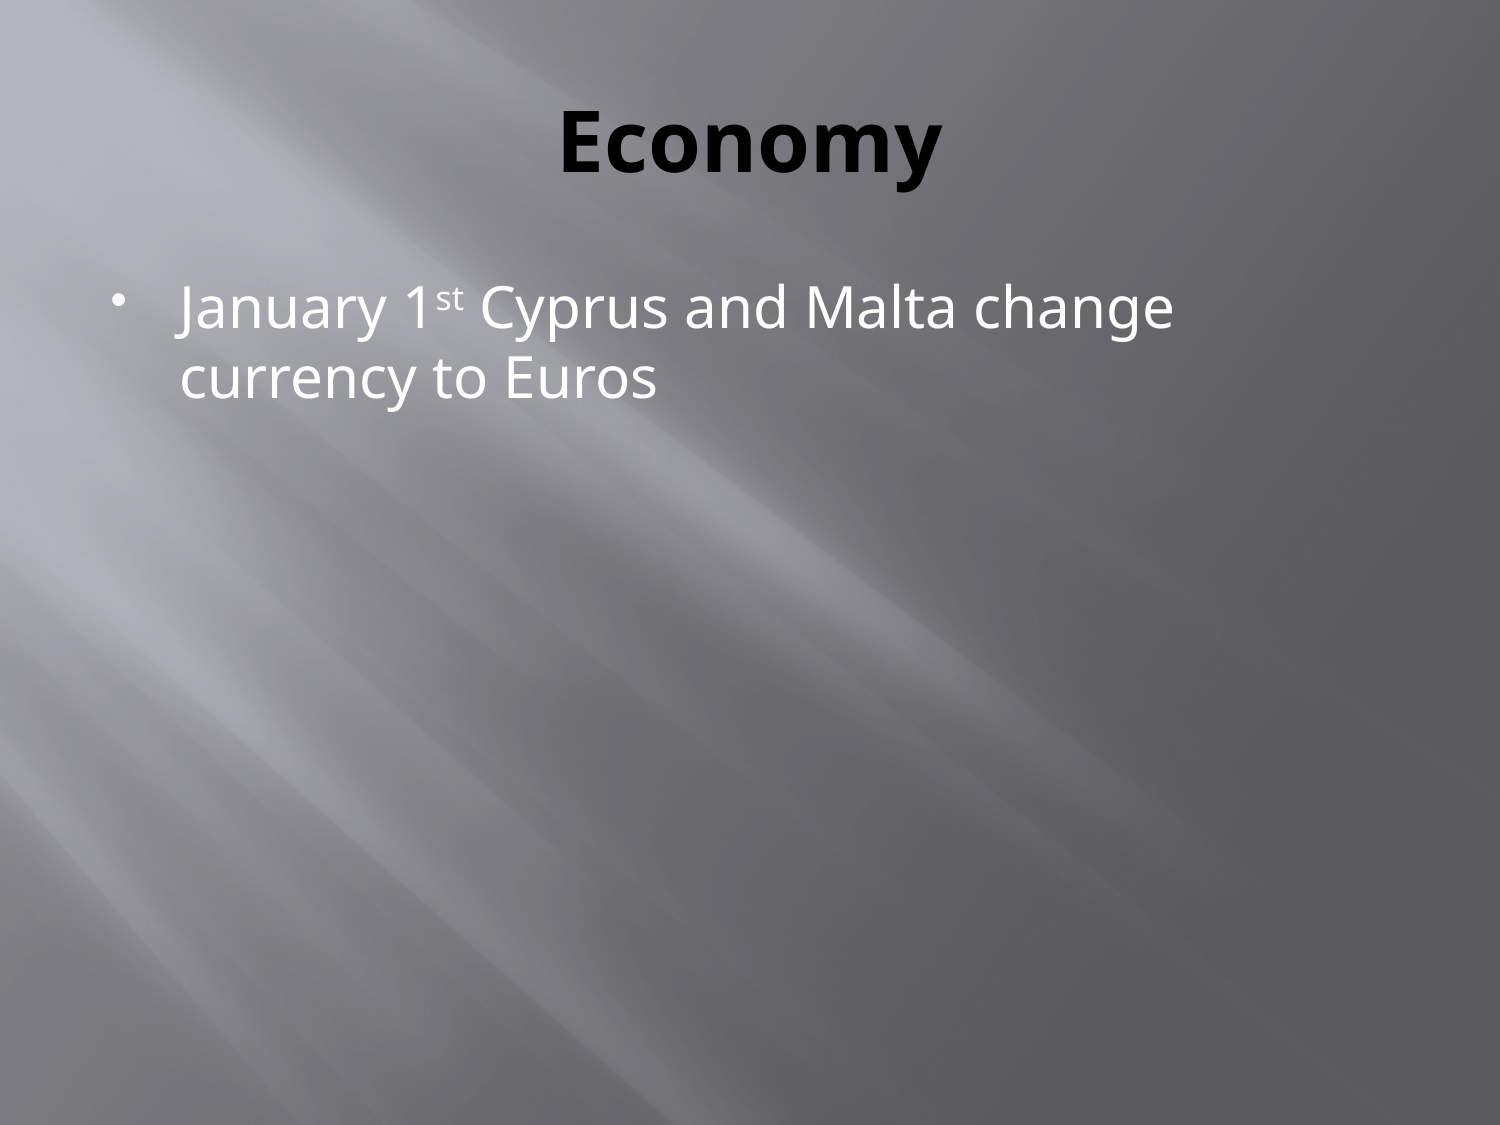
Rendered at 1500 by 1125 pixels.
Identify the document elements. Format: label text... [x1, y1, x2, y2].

list January 1st Cyprus and Malta change currency to Euros [75, 262, 1425, 1035]
title Economy [75, 45, 1425, 233]
